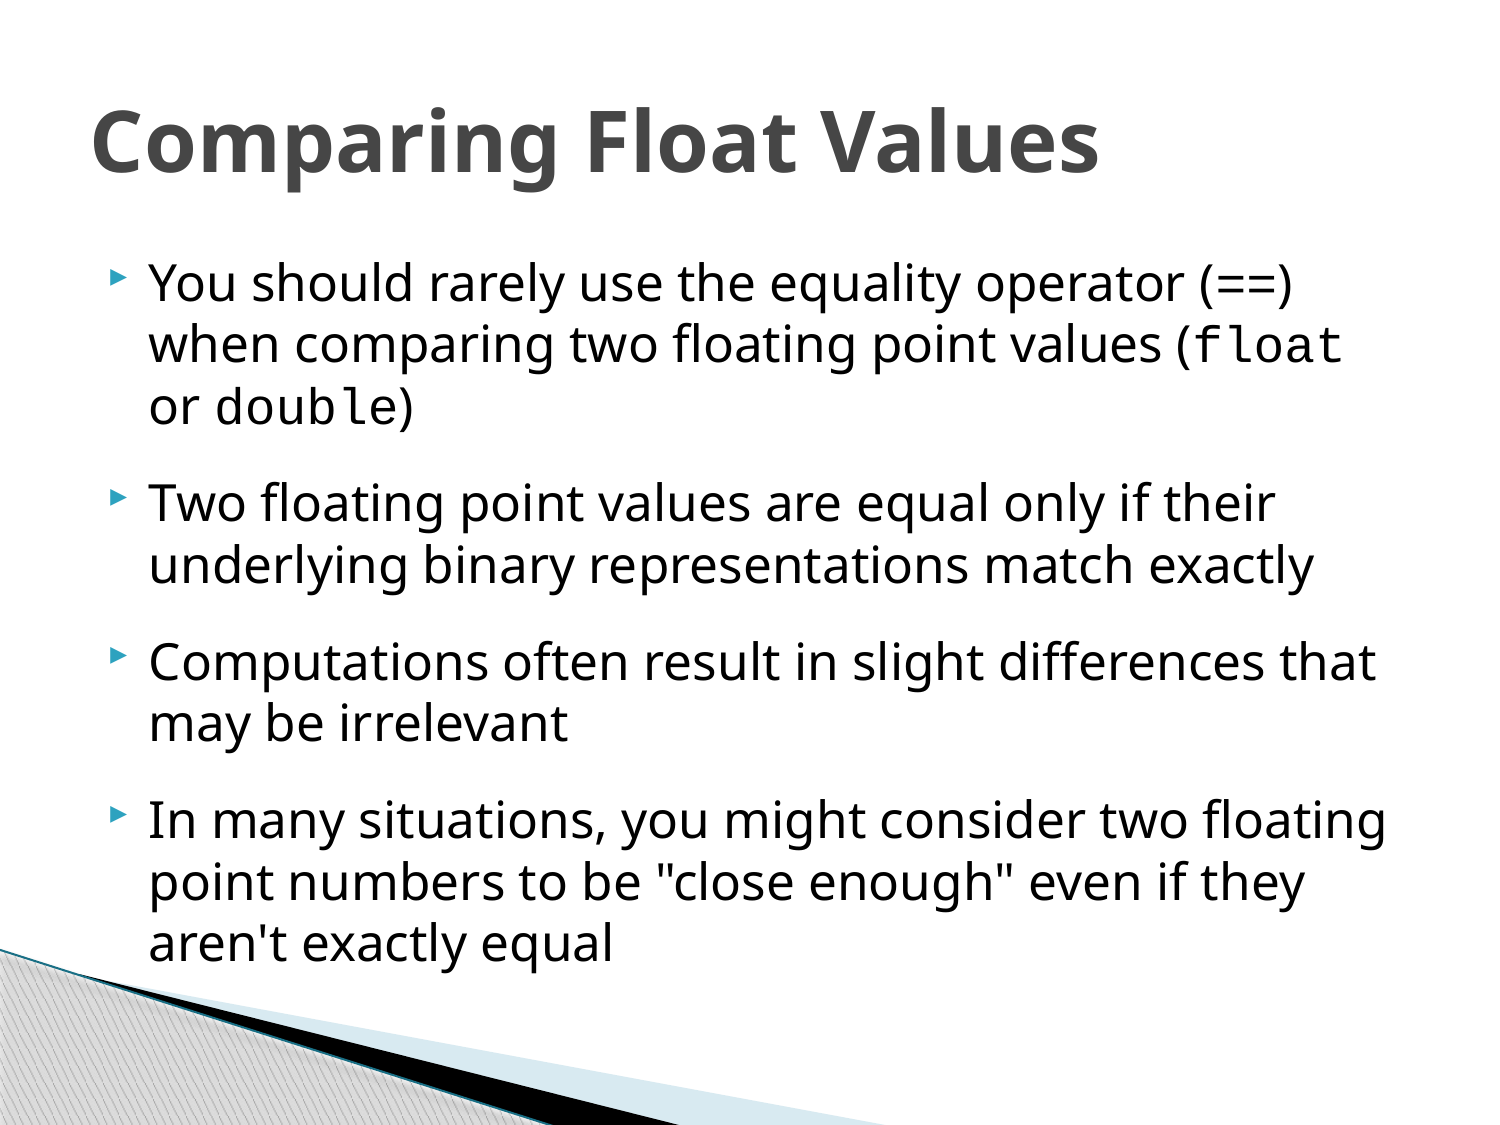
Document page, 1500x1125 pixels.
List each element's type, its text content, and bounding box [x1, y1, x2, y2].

list You should rarely use the equality operator (==) when comparing two floating point values (float or double) Two floating point values are equal only if their underlying binary representations match exactly Computations often result in slight differences that may be irrelevant In many situations, you might consider two floating point numbers to be "close enough" even if they aren't exactly equal [75, 243, 1425, 986]
title Comparing Float Values [75, 45, 1425, 233]
